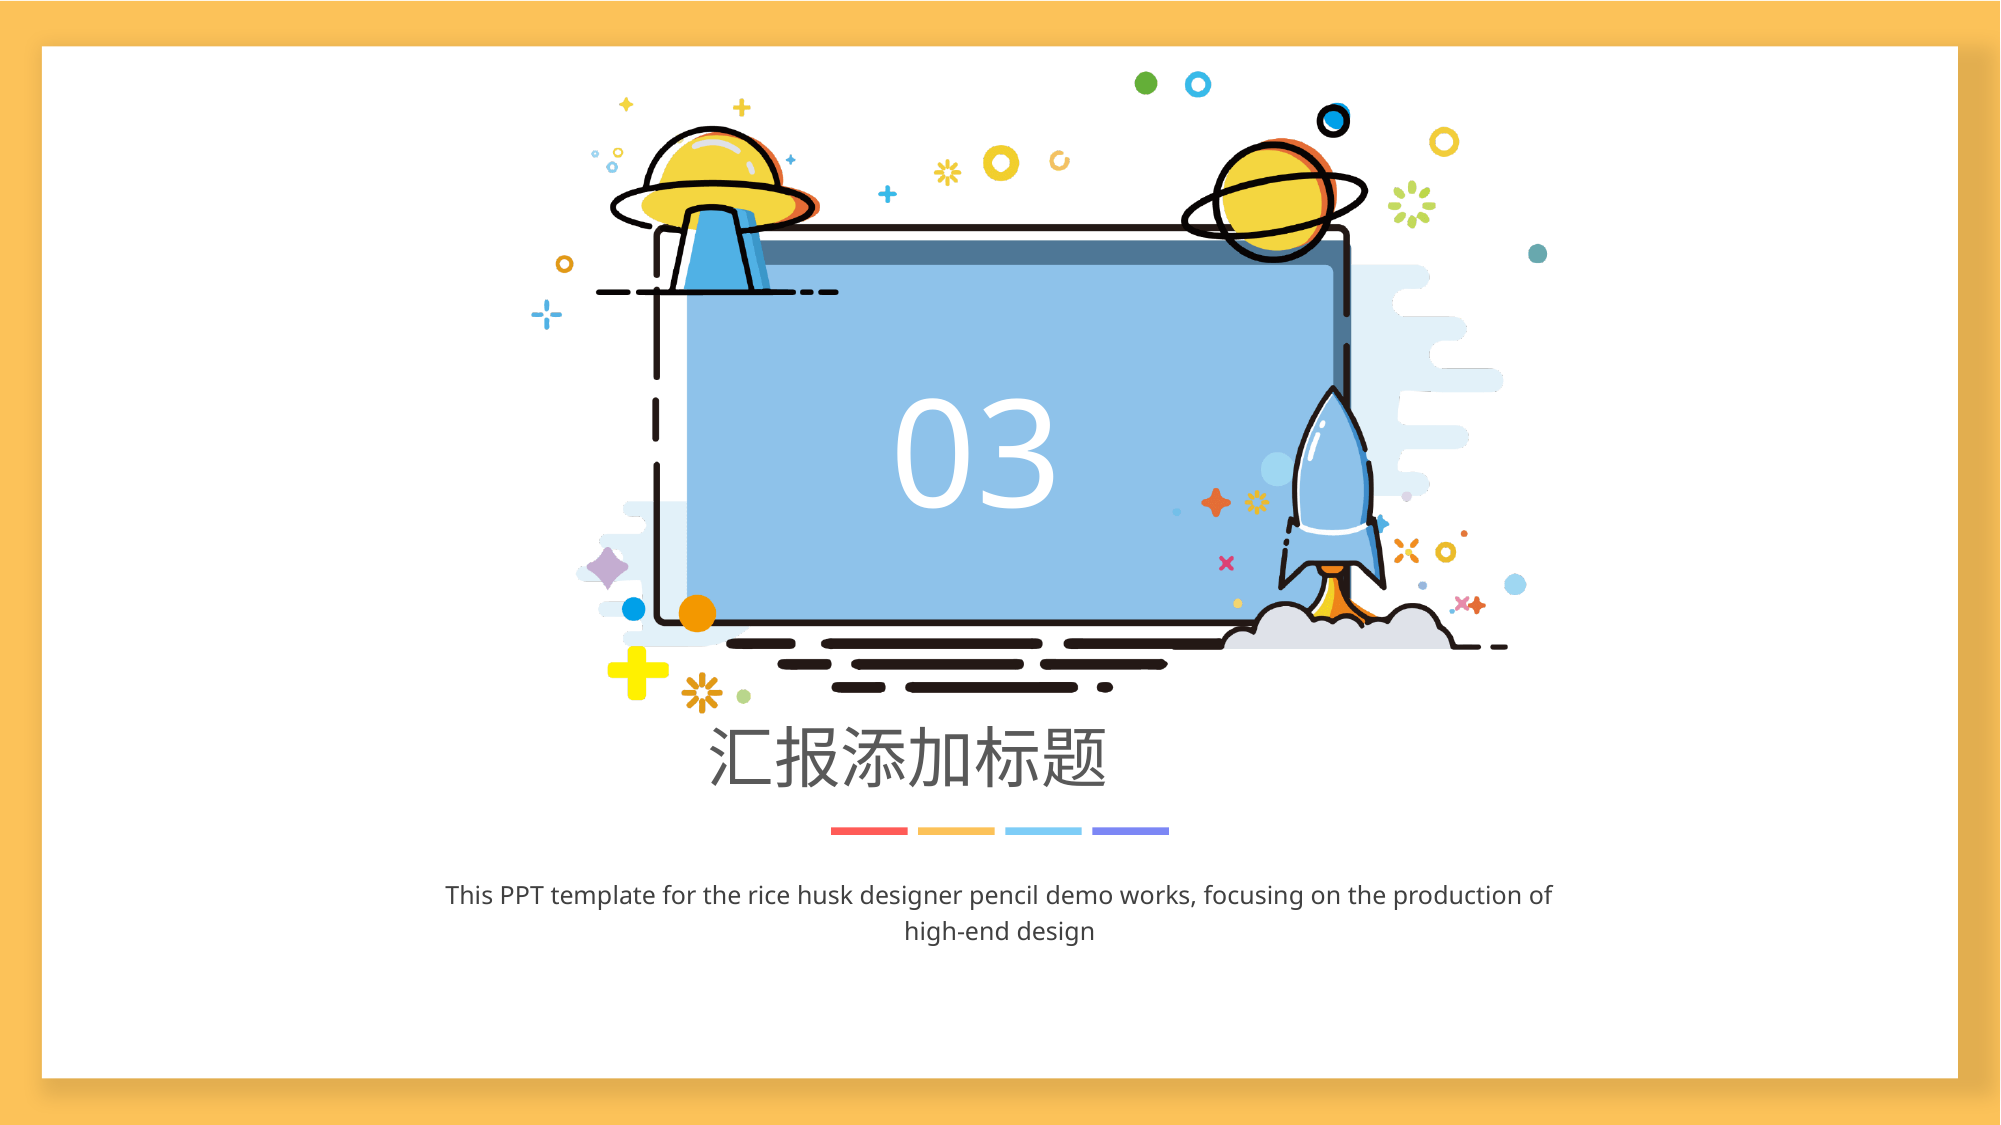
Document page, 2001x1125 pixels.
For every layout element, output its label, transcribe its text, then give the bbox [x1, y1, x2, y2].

picture [494, 0, 1576, 989]
text_box This PPT template for the rice husk designer pencil demo works, focusing on the production of high-end design [424, 866, 494, 953]
